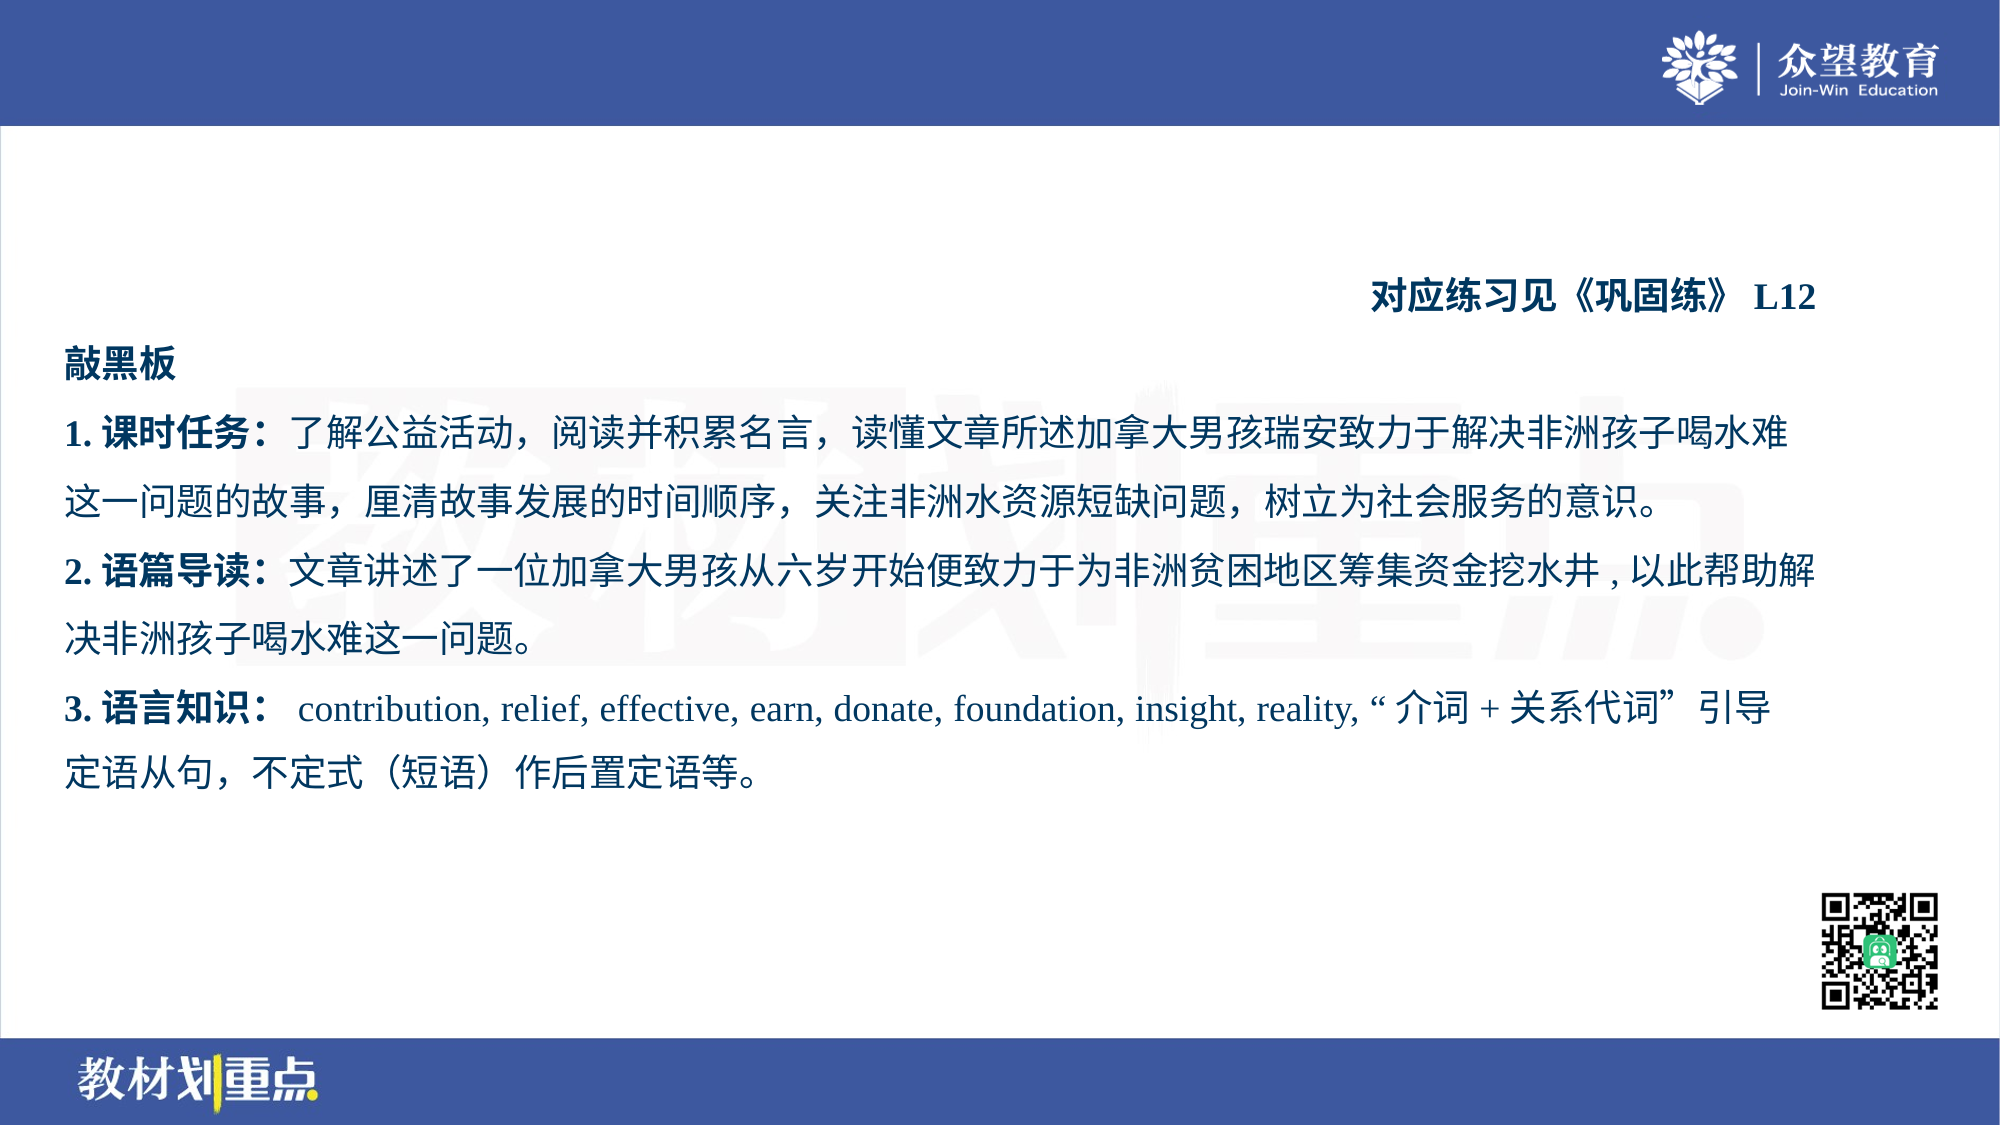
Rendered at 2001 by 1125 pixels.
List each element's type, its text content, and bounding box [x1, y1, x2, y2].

picture [0, 0, 2000, 1125]
text_box 对应练习见《巩固练》L12 敲黑板 1.课时任务：了解公益活动，阅读并积累名言，读懂文章所述加拿大男孩瑞安致力于解决非洲孩子喝水难 这一问题的故事，厘清故事发展的时间顺序，关注非洲水资源短缺问题，树立为社会服务的意识。 2.语篇导读：文章讲述了一位加拿大男孩从六岁开始便致力于为非洲贫困地区筹集资金挖水井,以此帮助解 决非洲孩子喝水难这一问题。 3.语言知识：contribution, relief, effective, earn, donate, foundation, insight, reality, “介词+关系代词”引导 定语从句，不定式（短语）作后置定语等。 [82, 248, 1817, 788]
